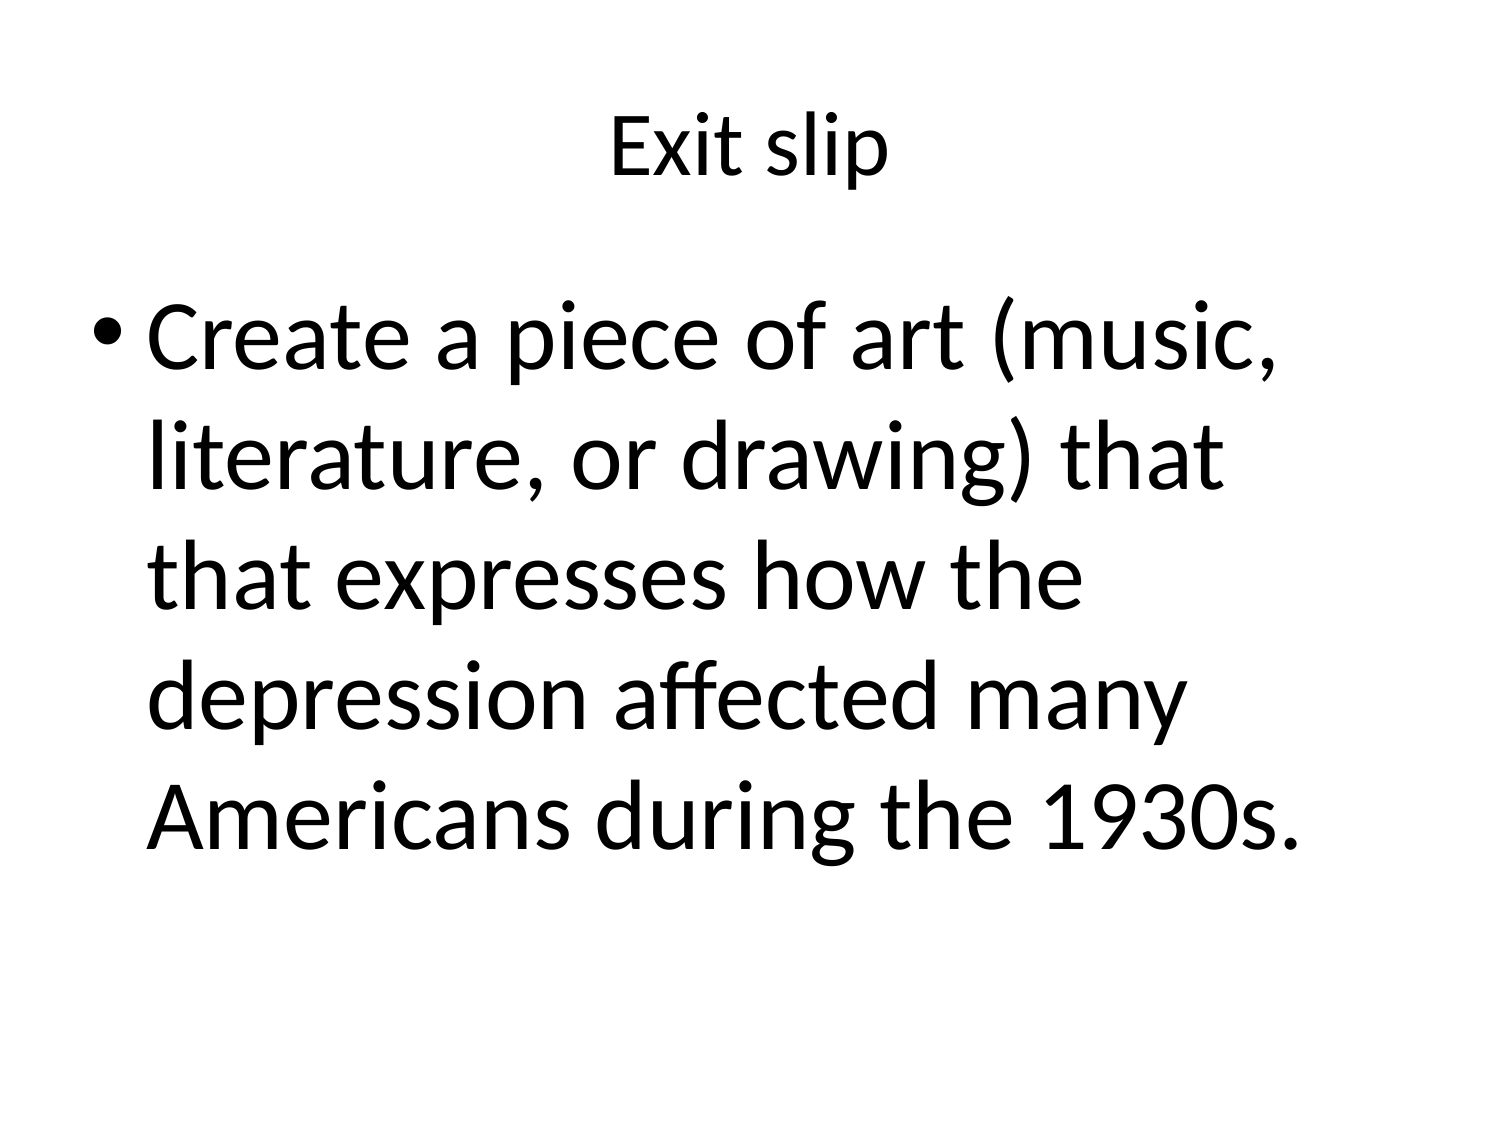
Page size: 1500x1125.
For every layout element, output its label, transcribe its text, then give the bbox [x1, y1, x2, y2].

list Create a piece of art (music, literature, or drawing) that that expresses how the depression affected many Americans during the 1930s. [75, 262, 1425, 1005]
title Exit slip [75, 45, 1425, 233]
